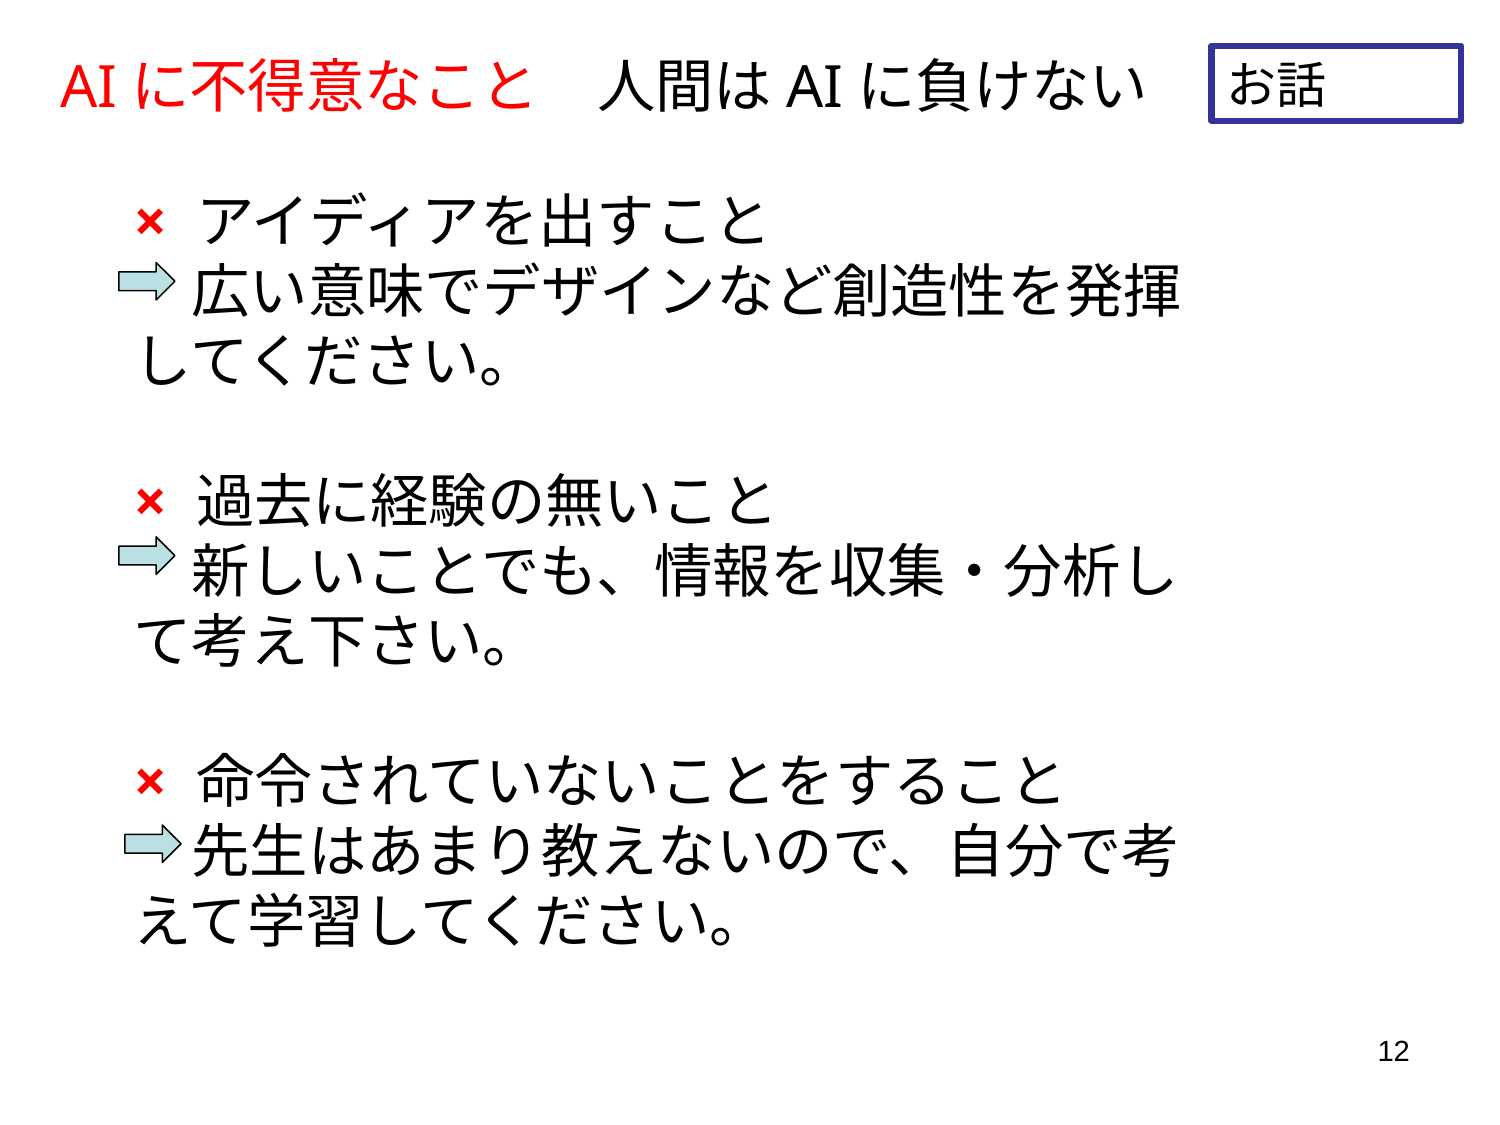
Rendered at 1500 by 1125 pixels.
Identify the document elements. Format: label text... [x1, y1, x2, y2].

slide_number 12 [1074, 1024, 1425, 1103]
text_box [118, 262, 175, 300]
text_box [118, 536, 175, 575]
text_box お話 [1211, 45, 1462, 121]
title AIに不得意なこと 人間はAIに負けない [45, 45, 1396, 123]
text_box × アイディアを出すこと 広い意味でデザインなど創造性を発揮してください。 × 過去に経験の無いこと 新しいことでも、情報を収集・分析して考え下さい。 × 命令されていないことをすること 先生はあまり教えないので、自分で考えて学習してください。 [118, 176, 1245, 962]
text_box [124, 825, 182, 863]
